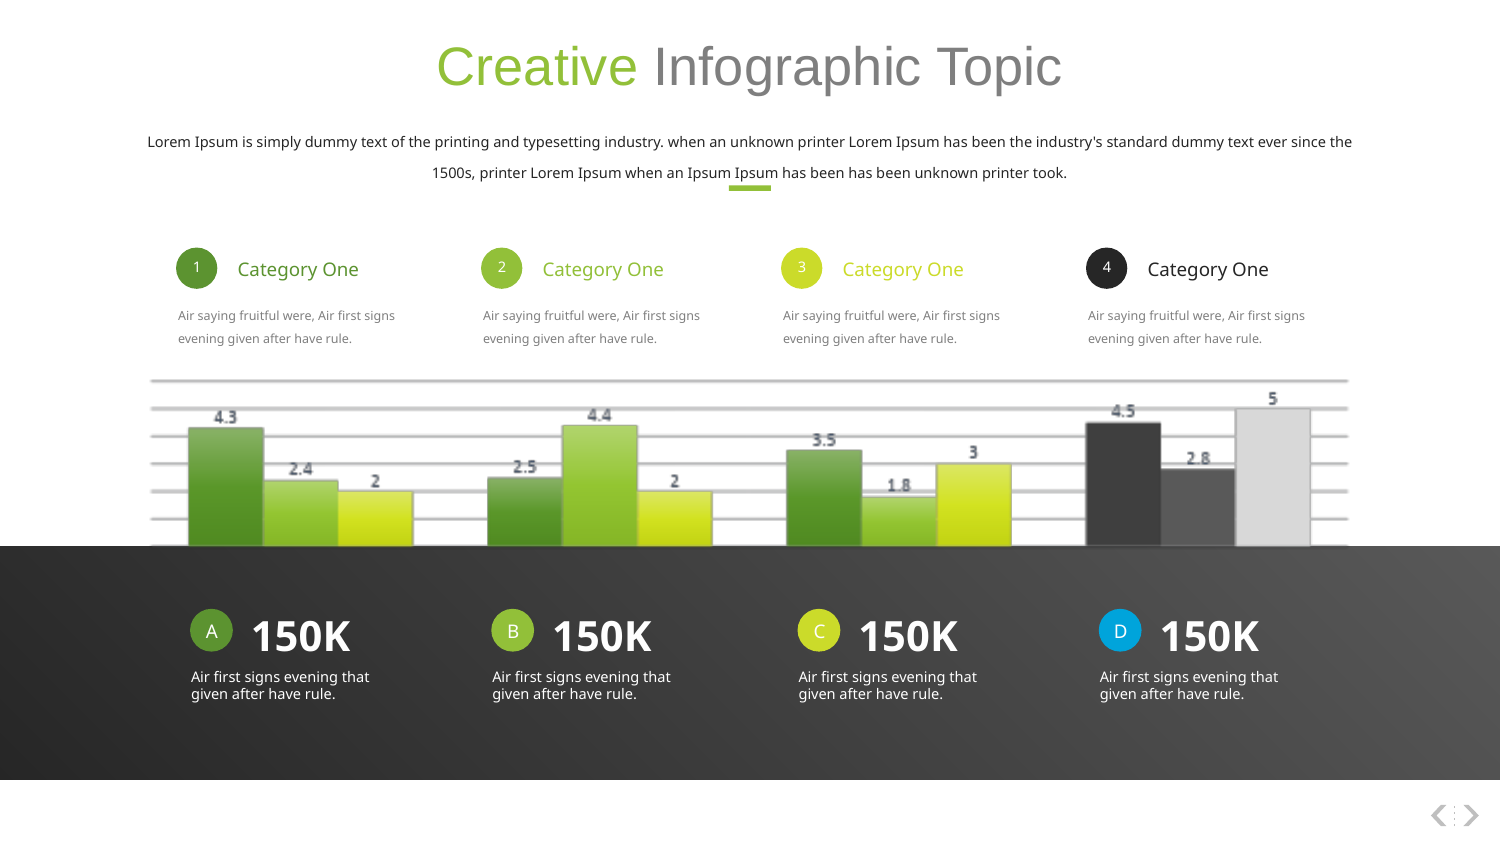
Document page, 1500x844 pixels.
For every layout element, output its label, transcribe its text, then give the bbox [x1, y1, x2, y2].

text_box [789, 247, 815, 252]
text_box C [799, 613, 840, 648]
text_box [199, 608, 224, 613]
text_box Air first signs evening that given after have rule. [179, 662, 412, 708]
text_box Air saying fruitful were, Air first signs evening given after have rule. [167, 294, 425, 348]
text_box Creative Infographic Topic [388, 32, 1112, 95]
text_box Air saying fruitful were, Air first signs evening given after have rule. [1076, 294, 1335, 348]
text_box 2 [484, 252, 520, 281]
text_box 150K [540, 603, 704, 662]
text_box 1 [179, 252, 215, 281]
text_box [1107, 608, 1133, 613]
text_box [0, 546, 1500, 780]
text_box Air saying fruitful were, Air first signs evening given after have rule. [771, 294, 1030, 348]
text_box D [1100, 613, 1141, 648]
text_box 150K [847, 603, 1011, 662]
text_box [806, 608, 832, 613]
text_box [500, 608, 526, 613]
text_box 150K [239, 603, 403, 662]
text_box Air first signs evening that given after have rule. [787, 662, 1019, 708]
text_box Air saying fruitful were, Air first signs evening given after have rule. [471, 294, 730, 348]
text_box Category One [226, 252, 393, 287]
picture [136, 366, 1364, 562]
text_box [500, 648, 525, 652]
text_box [1094, 247, 1120, 252]
text_box 3 [784, 252, 820, 281]
text_box Lorem Ipsum is simply dummy text of the printing and typesetting industry. when an unknown printer Lorem Ipsum has been the industry's standard dummy text ever since the 1500s, printer Lorem Ipsum when an Ipsum Ipsum has been has been unknown printer took. [116, 113, 1384, 176]
text_box [199, 648, 224, 652]
text_box Category One [831, 252, 998, 287]
text_box [485, 281, 518, 289]
text_box A [191, 613, 232, 648]
text_box Air first signs evening that given after have rule. [1088, 662, 1321, 708]
text_box [785, 281, 818, 289]
text_box 150K [1148, 603, 1312, 662]
text_box B [493, 613, 533, 648]
text_box [807, 648, 831, 652]
text_box [180, 281, 213, 289]
text_box 4 [1089, 252, 1125, 281]
text_box [728, 185, 771, 191]
text_box [1108, 648, 1132, 652]
text_box Air first signs evening that given after have rule. [481, 662, 713, 708]
text_box [184, 247, 210, 252]
text_box [1090, 281, 1123, 289]
text_box Category One [1136, 252, 1303, 287]
text_box [489, 247, 515, 252]
text_box Category One [531, 252, 698, 287]
